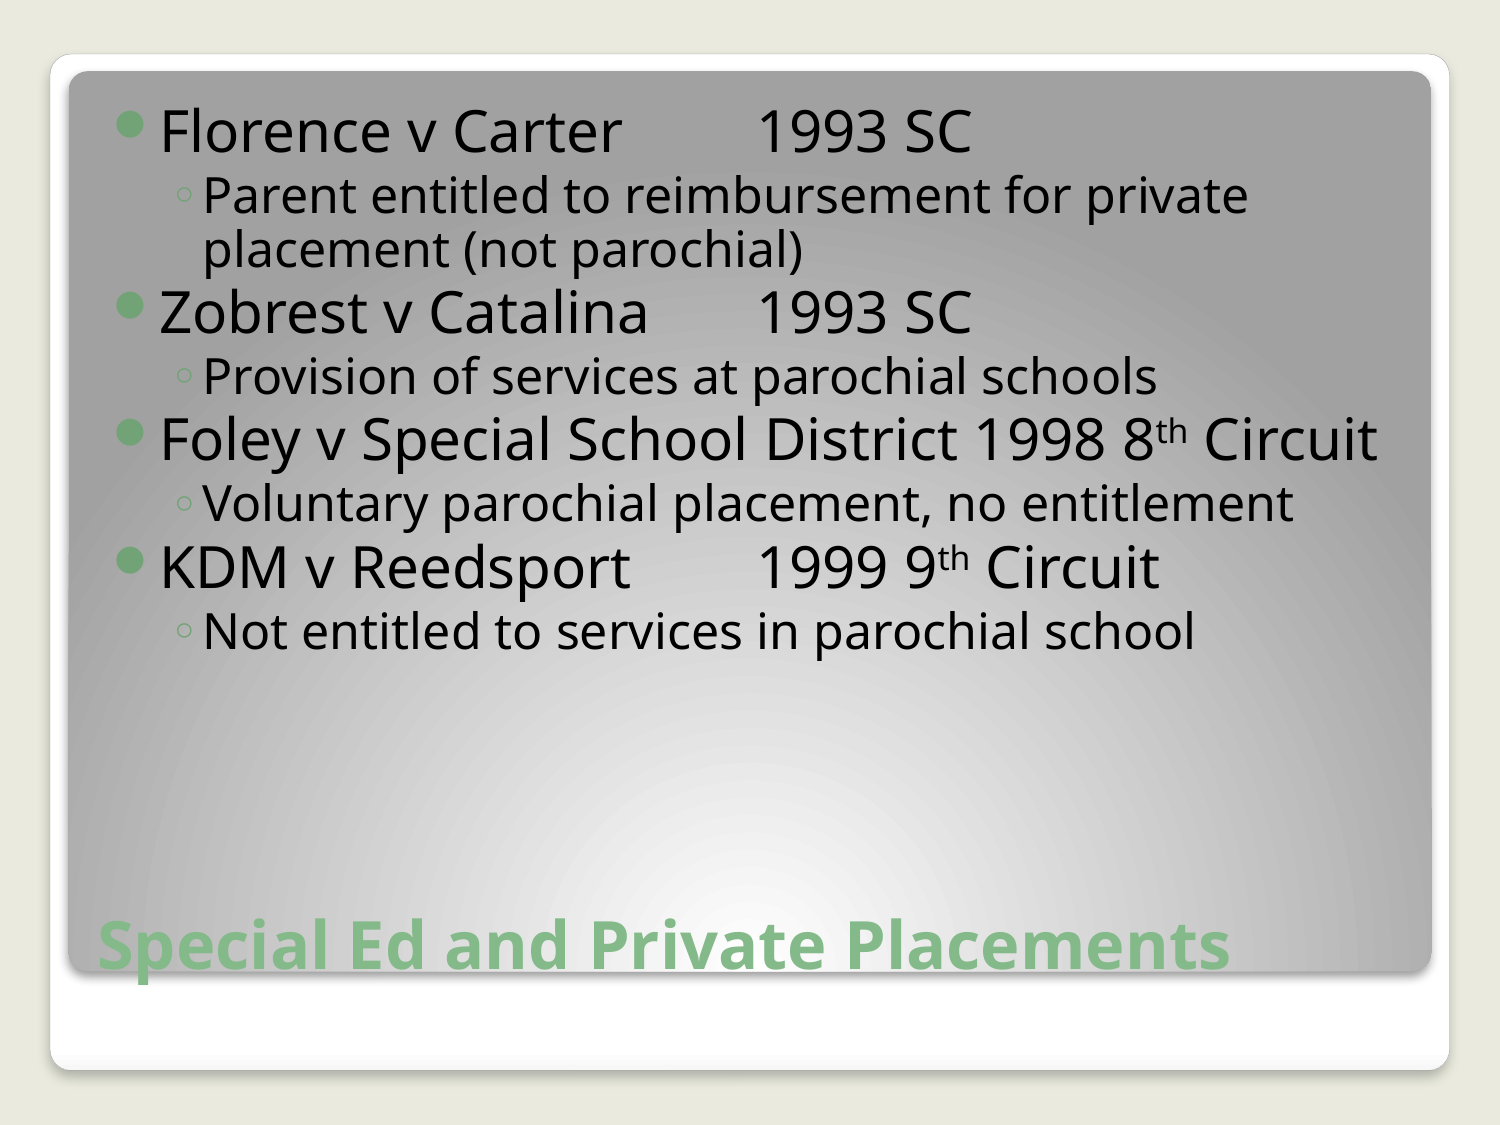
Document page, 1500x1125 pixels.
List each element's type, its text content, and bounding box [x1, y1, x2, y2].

title Special Ed and Private Placements [82, 817, 1425, 990]
list Florence v Carter 1993 SC Parent entitled to reimbursement for private placement (not parochial) Zobrest v Catalina 1993 SC Provision of services at parochial schools Foley v Special School District 1998 8th Circuit Voluntary parochial placement, no entitlement KDM v Reedsport 1999 9th Circuit Not entitled to services in parochial school [82, 86, 1425, 774]
